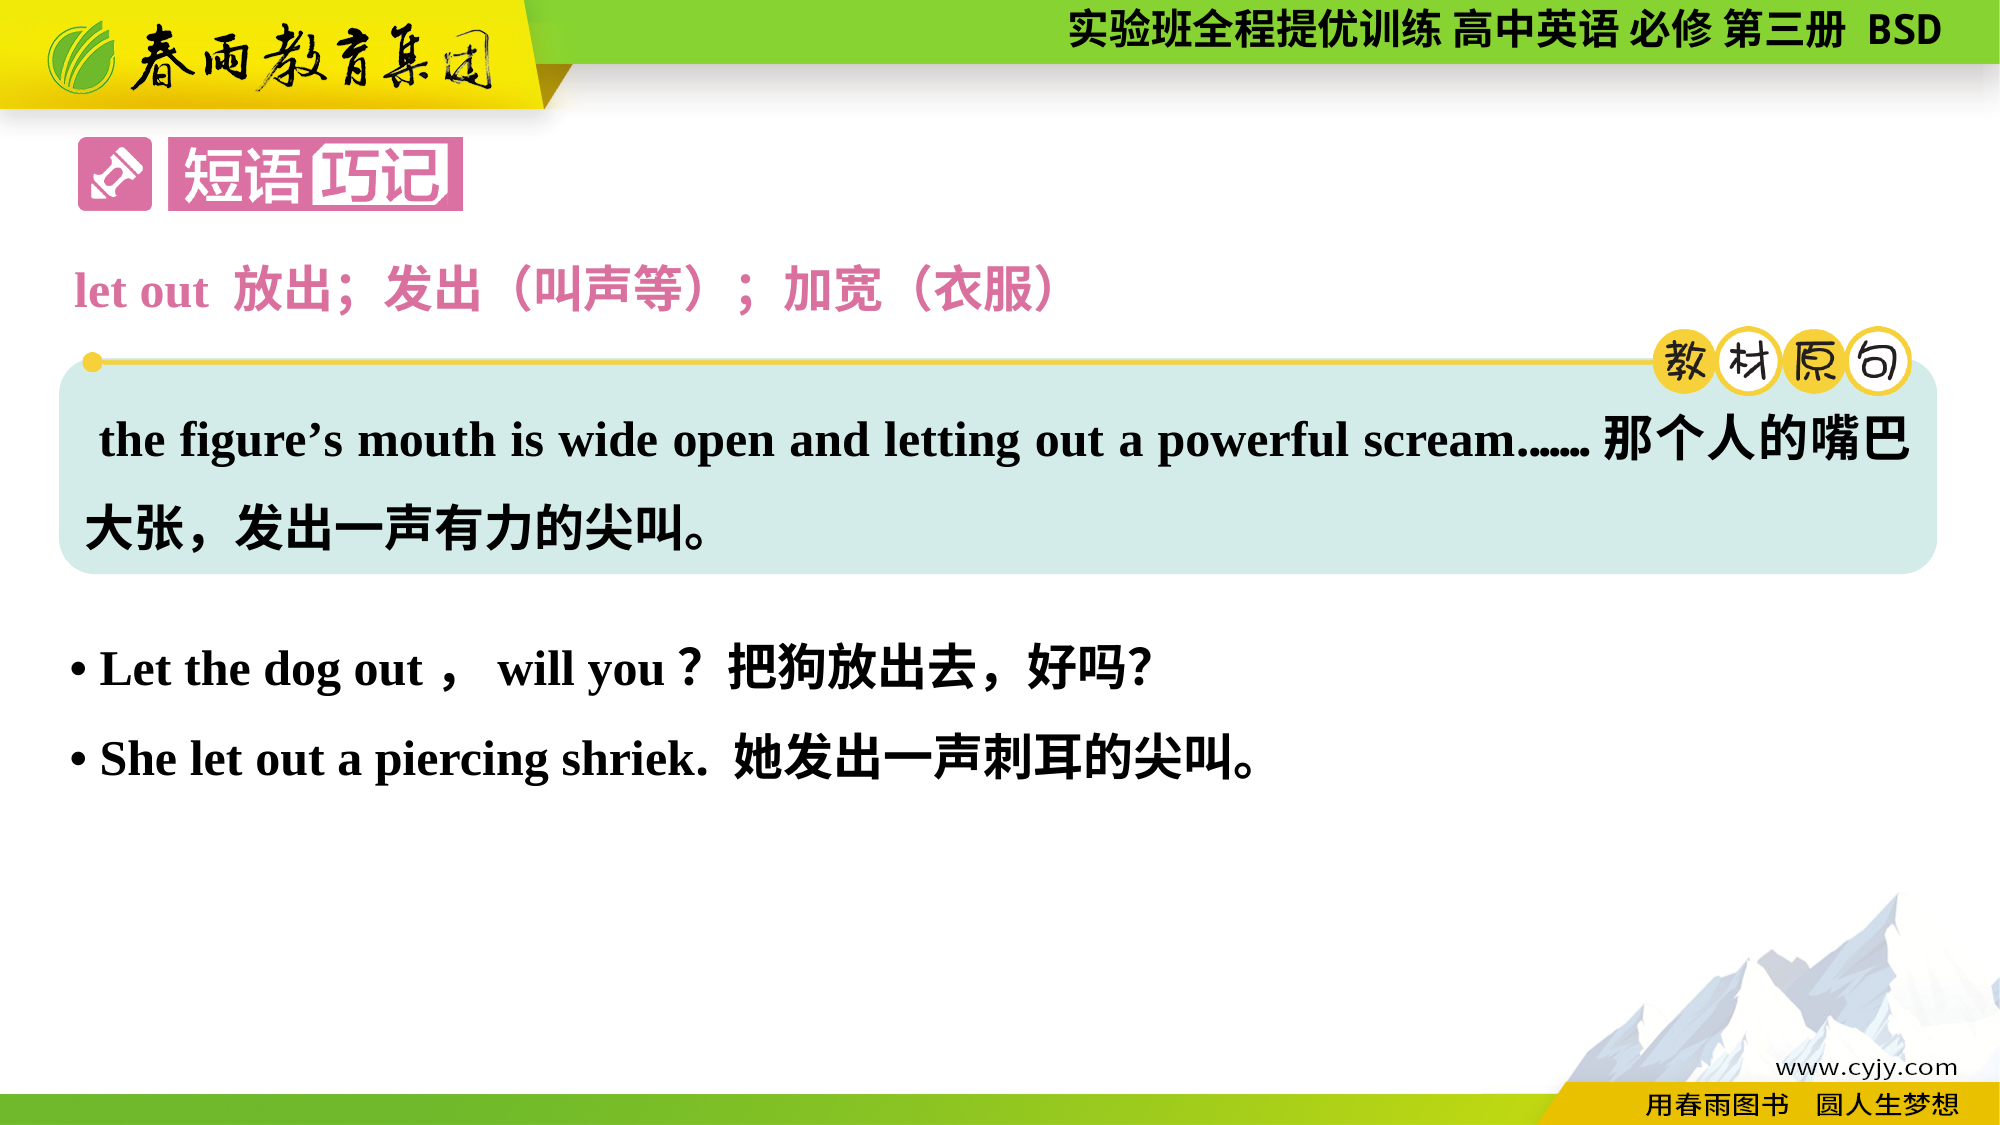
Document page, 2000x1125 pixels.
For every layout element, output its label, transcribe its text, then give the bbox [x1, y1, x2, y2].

list let out 放出；发出（叫声等）；加宽（衣服） [59, 220, 1944, 315]
text_box • Let the dog out，will you？把狗放出去，好吗？ • She let out a piercing shriek. 她发出一声刺耳的尖叫。 [54, 597, 1594, 793]
picture [0, 0, 2000, 1125]
text_box the figure’s mouth is wide open and letting out a powerful scream.……那个人的嘴巴大张，发出一声有力的尖叫。 [58, 363, 1938, 575]
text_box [82, 326, 1912, 425]
